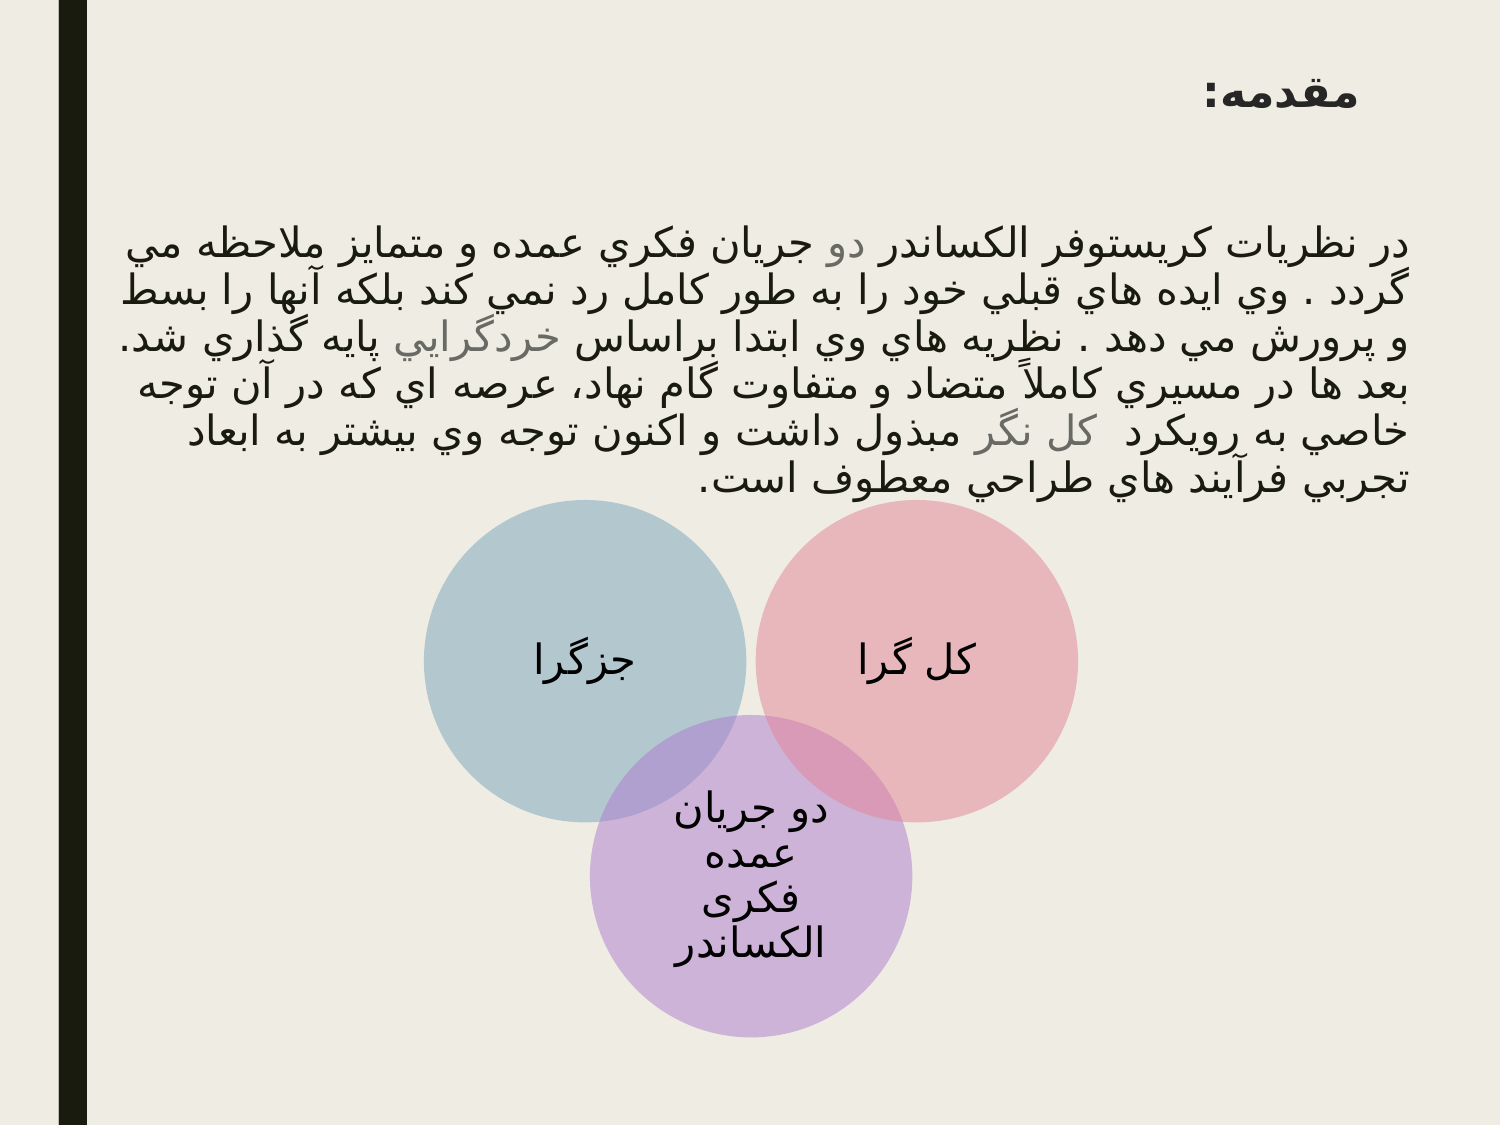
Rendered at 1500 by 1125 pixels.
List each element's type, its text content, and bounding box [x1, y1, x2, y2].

title مقدمه: [1183, 62, 1375, 163]
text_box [327, 499, 1175, 1038]
list در نظريات كريستوفر الكساندر دو جريان فكري عمده و متمايز ملاحظه مي گردد . وي ايده هاي قبلي خود را به طور كامل رد نمي كند بلكه آنها را بسط و پرورش مي دهد . نظريه هاي وي ابتدا براساس خردگرايي پايه گذاري شد. بعد ها در مسيري كاملاً متضاد و متفاوت گام نهاد، عرصه اي كه در آن توجه خاصي به رويكرد كل نگر مبذول داشت و اكنون توجه وي بيشتر به ابعاد تجربي فرآيند هاي طراحي معطوف است. [87, 212, 1425, 600]
